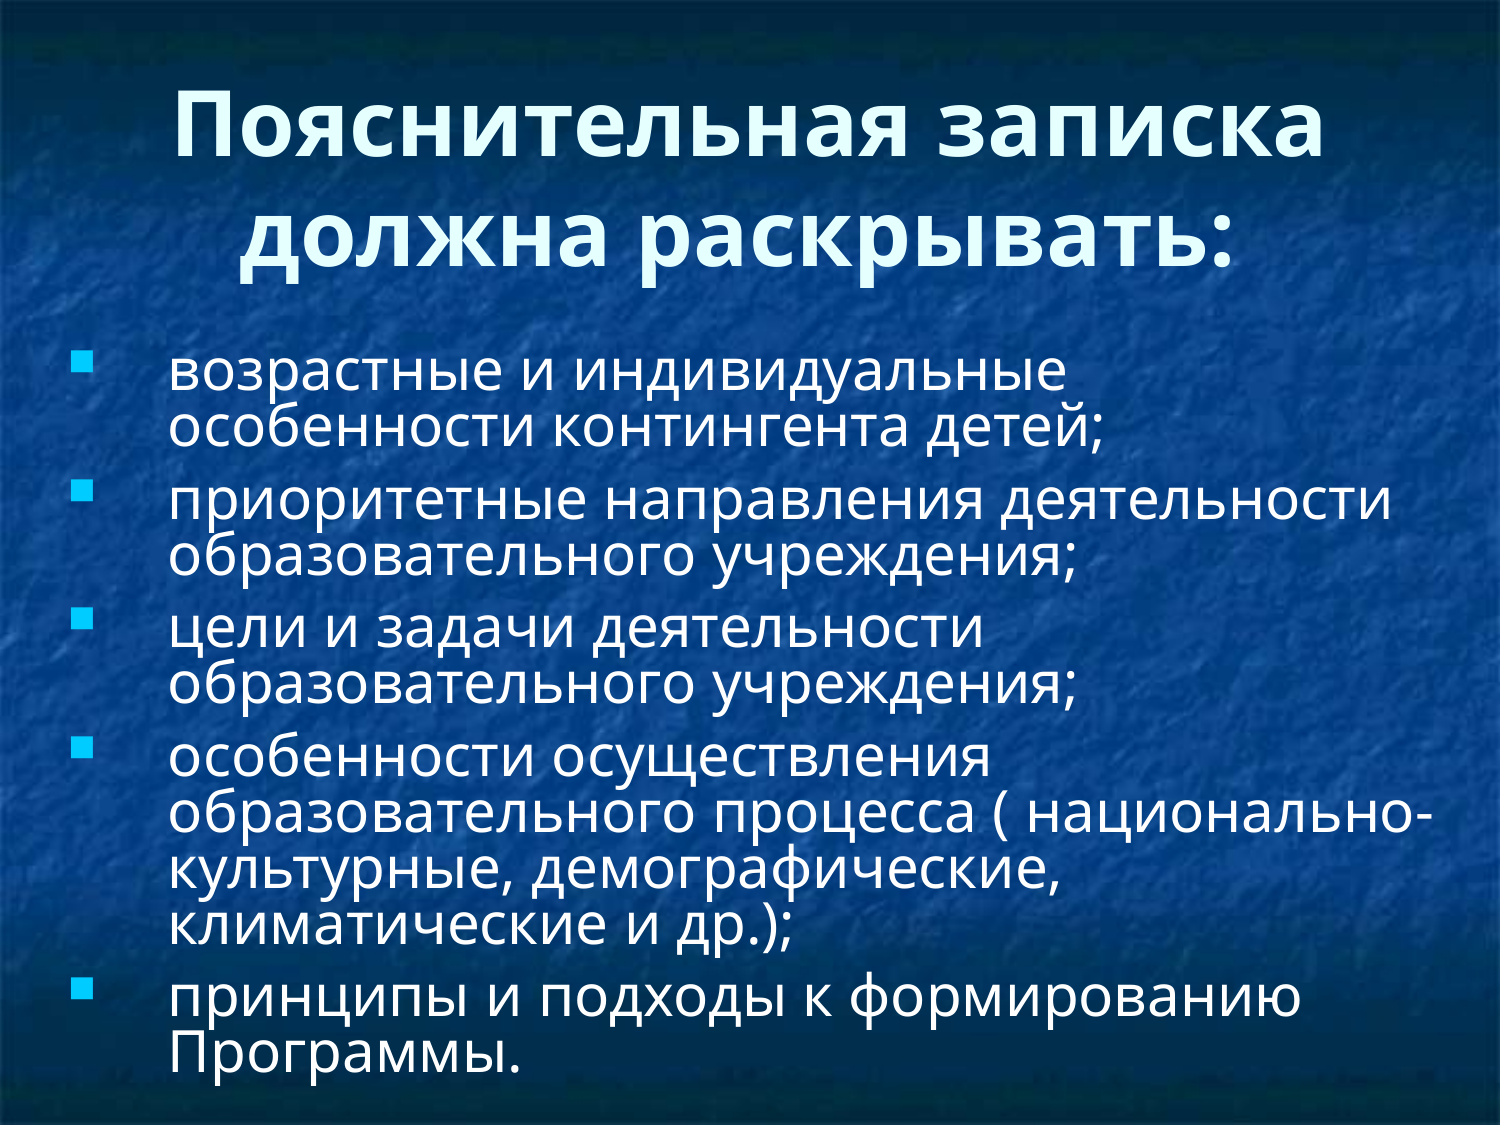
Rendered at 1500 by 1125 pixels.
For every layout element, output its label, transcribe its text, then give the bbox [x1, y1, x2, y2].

picture [0, 0, 1500, 1125]
title Пояснительная записка должна раскрывать: [74, 57, 1425, 293]
list возрастные и индивидуальные особенности контингента детей; приоритетные направления деятельности образовательного учреждения; цели и задачи деятельности образовательного учреждения; особенности осуществления образовательного процесса ( национально-культурные, демографические, климатические и др.); принципы и подходы к формированию Программы. [52, 337, 1460, 1012]
